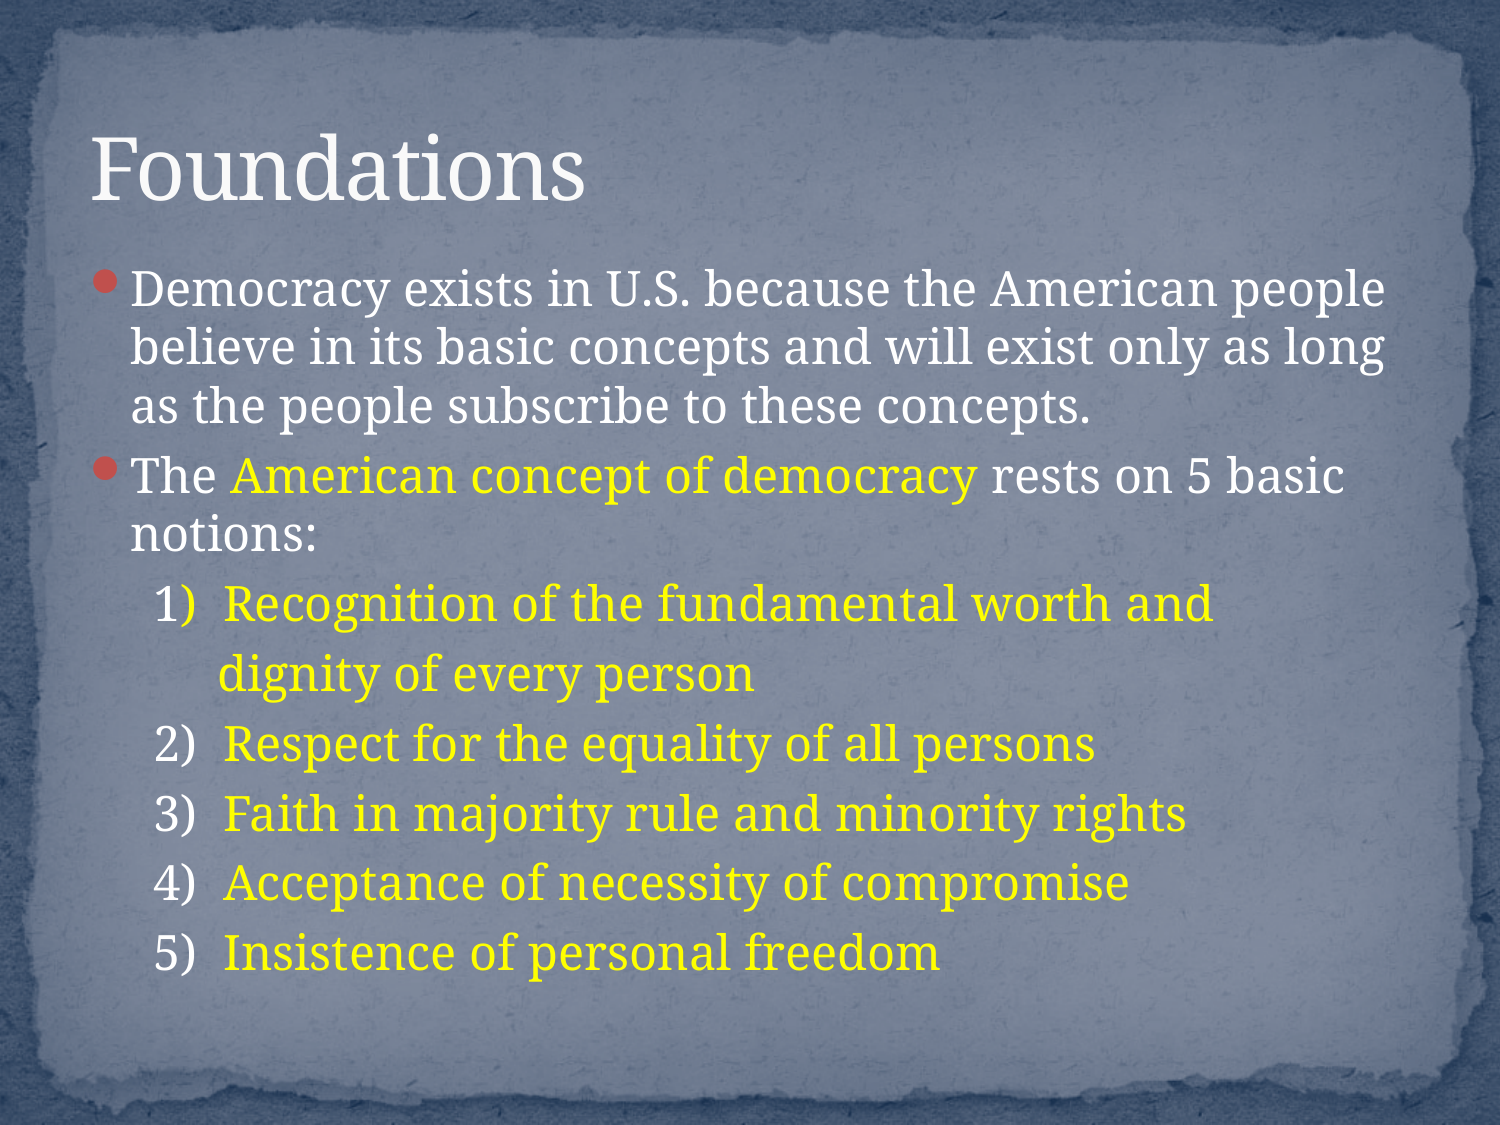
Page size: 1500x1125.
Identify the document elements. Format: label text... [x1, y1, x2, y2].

list Democracy exists in U.S. because the American people believe in its basic concepts and will exist only as long as the people subscribe to these concepts. The American concept of democracy rests on 5 basic notions: 1) Recognition of the fundamental worth and dignity of every person 2) Respect for the equality of all persons 3) Faith in majority rule and minority rights 4) Acceptance of necessity of compromise 5) Insistence of personal freedom [75, 249, 1425, 1000]
title Foundations [74, 24, 1425, 225]
